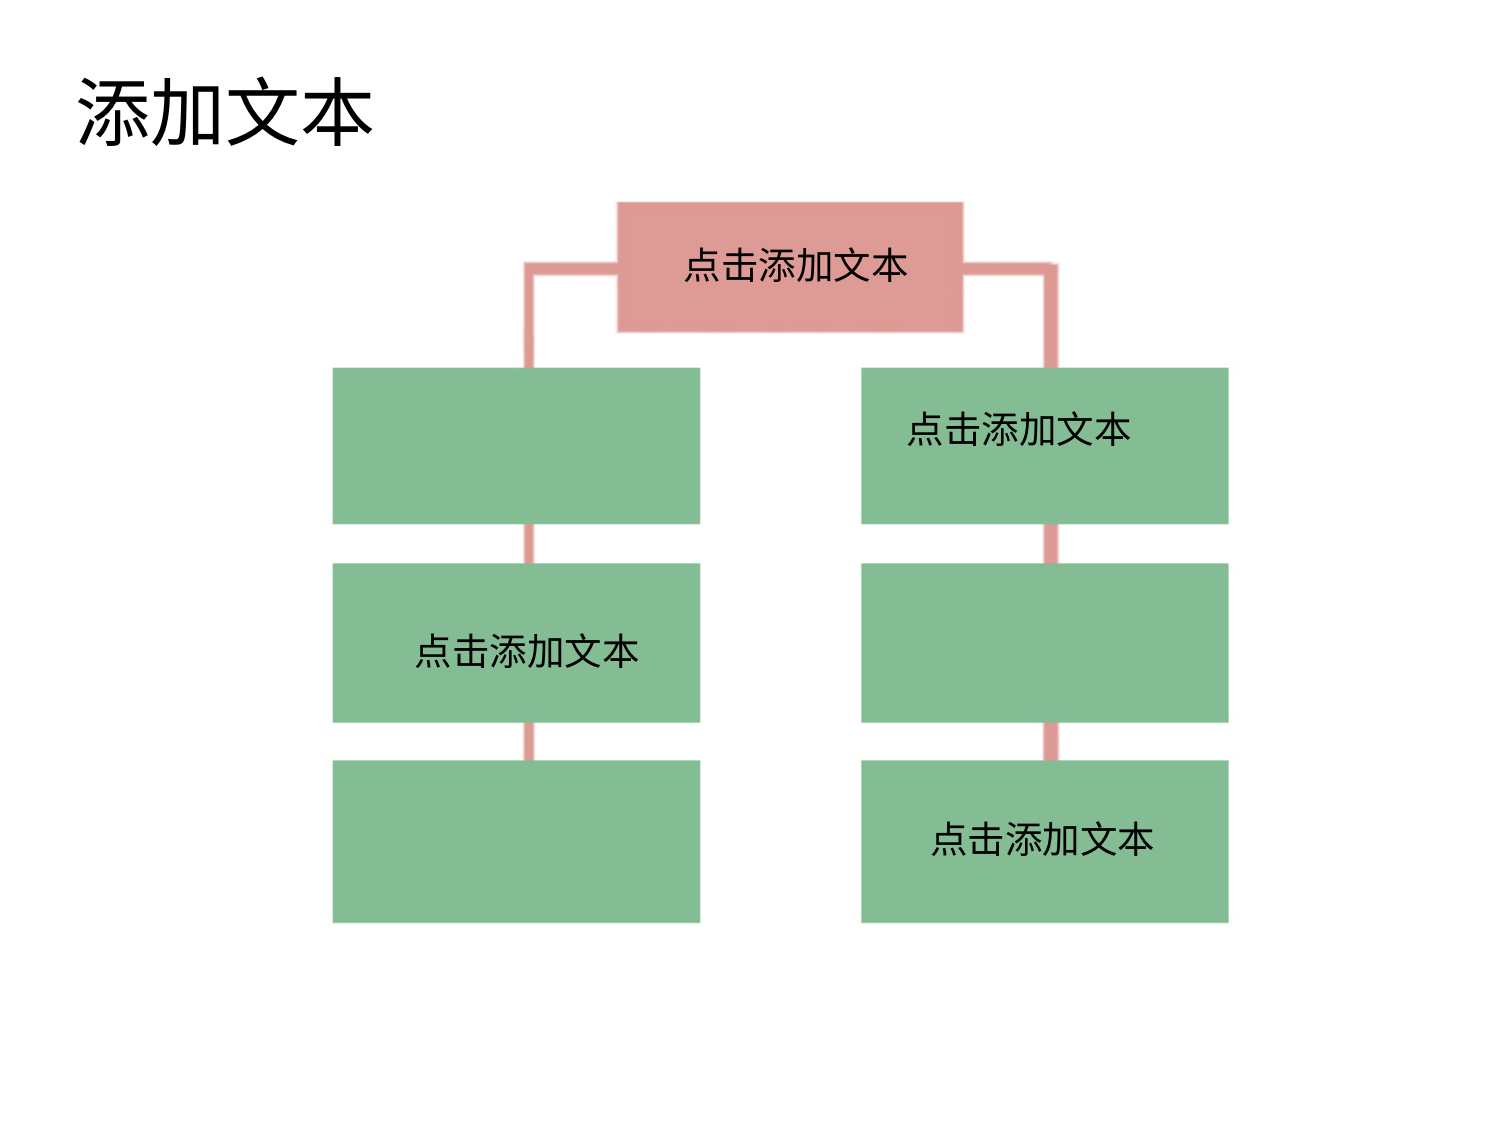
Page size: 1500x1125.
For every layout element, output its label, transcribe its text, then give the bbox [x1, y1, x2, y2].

text_box 点击添加文本 [669, 234, 924, 295]
text_box 添加文本 [60, 58, 391, 164]
text_box 点击添加文本 [891, 398, 1147, 459]
text_box 点击添加文本 [915, 808, 1171, 869]
text_box 点击添加文本 [399, 621, 655, 681]
picture [0, 0, 1500, 1125]
